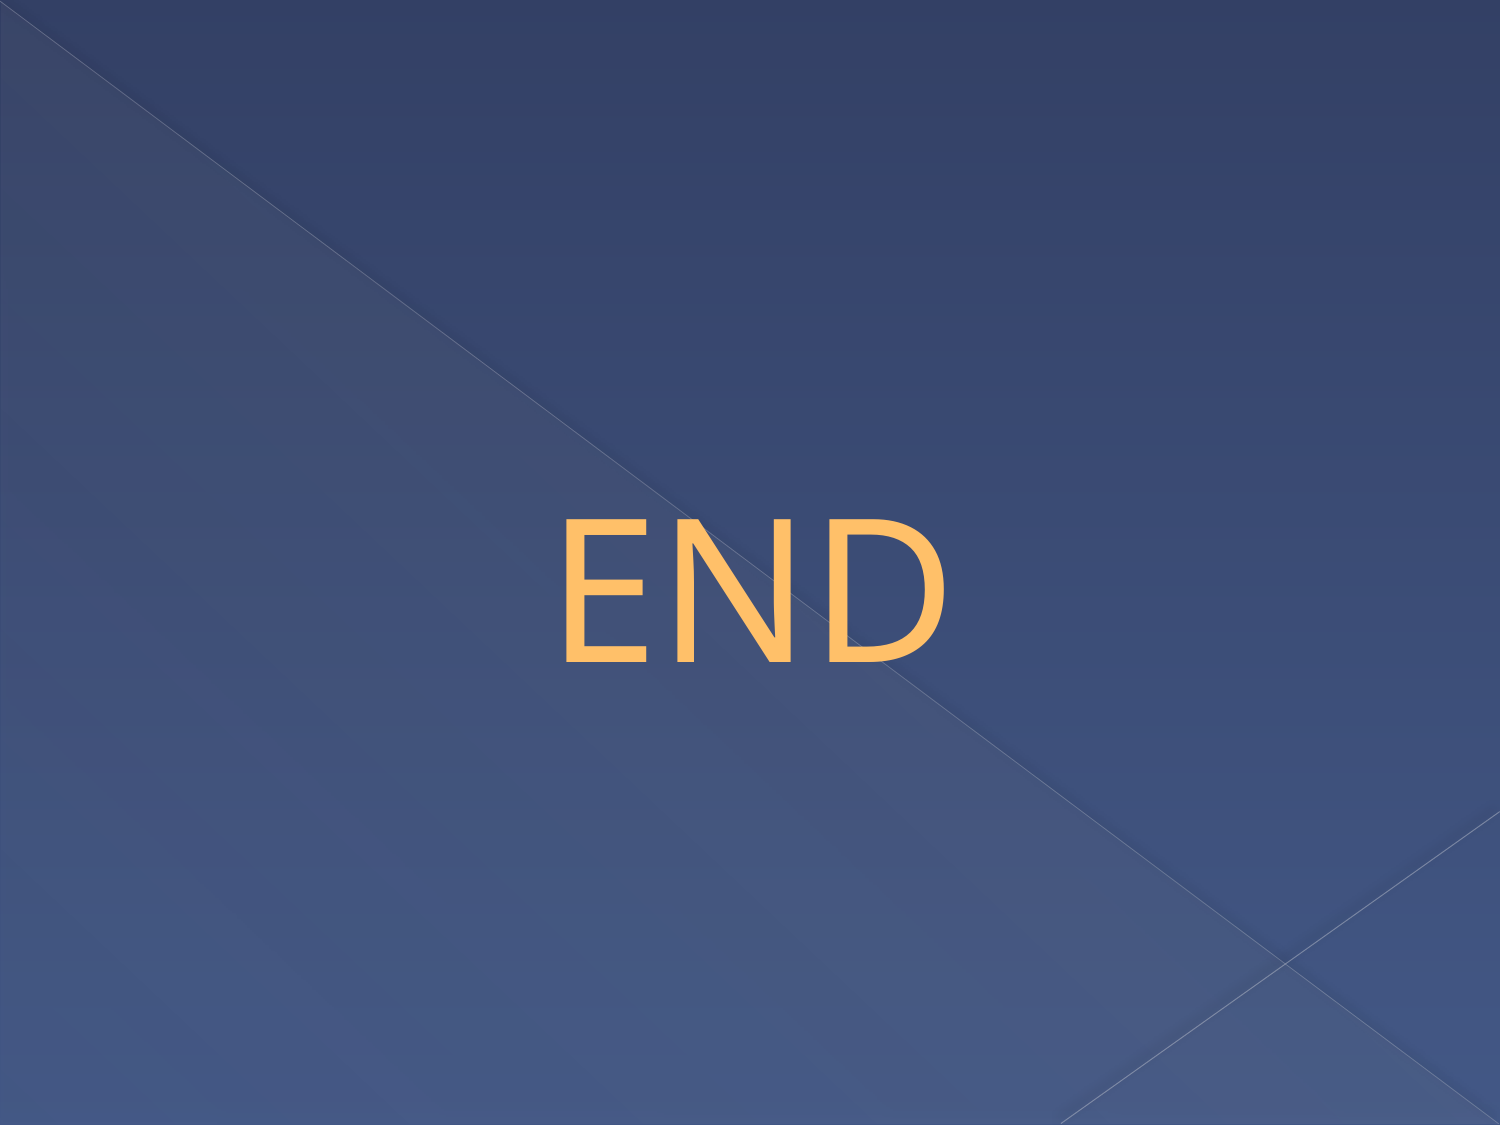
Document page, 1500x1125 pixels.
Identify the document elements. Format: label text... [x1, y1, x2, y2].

title END [76, 468, 1427, 698]
